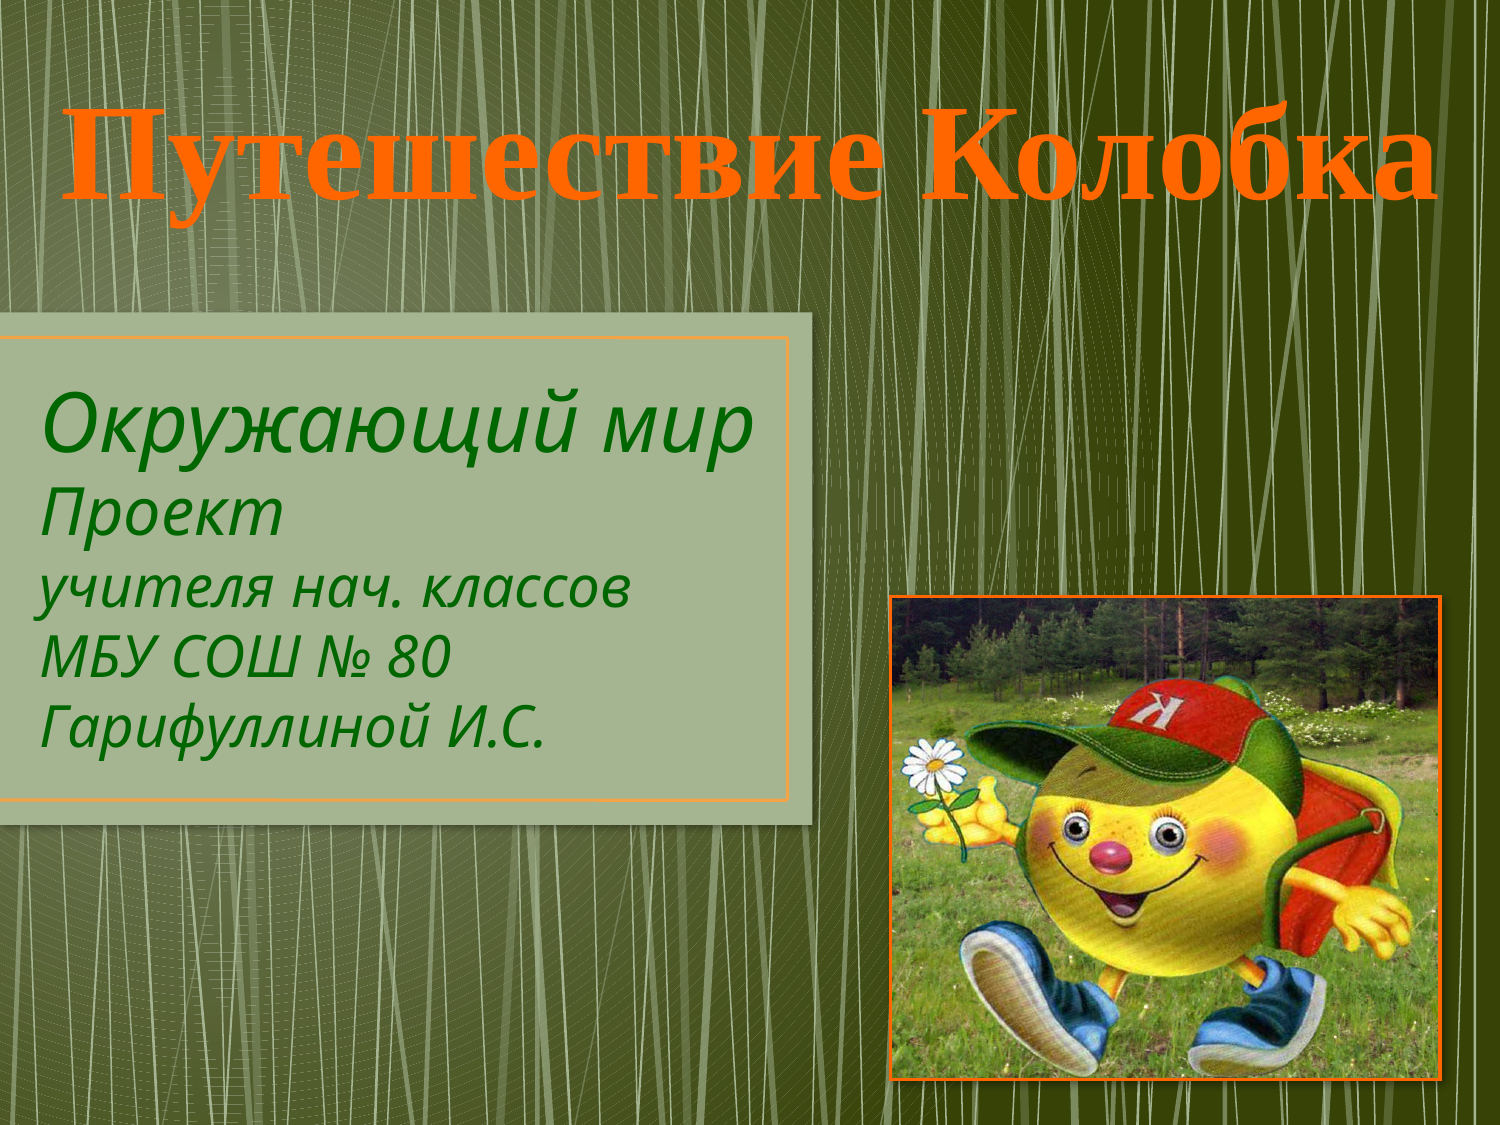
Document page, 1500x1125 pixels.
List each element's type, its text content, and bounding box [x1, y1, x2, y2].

text_box Путешествие Колобка [45, 54, 1457, 235]
picture [891, 597, 1439, 1079]
text_box Окружающий мир Проект учителя нач. классов МБУ СОШ № 80 Гарифуллиной И.С. [24, 361, 772, 767]
